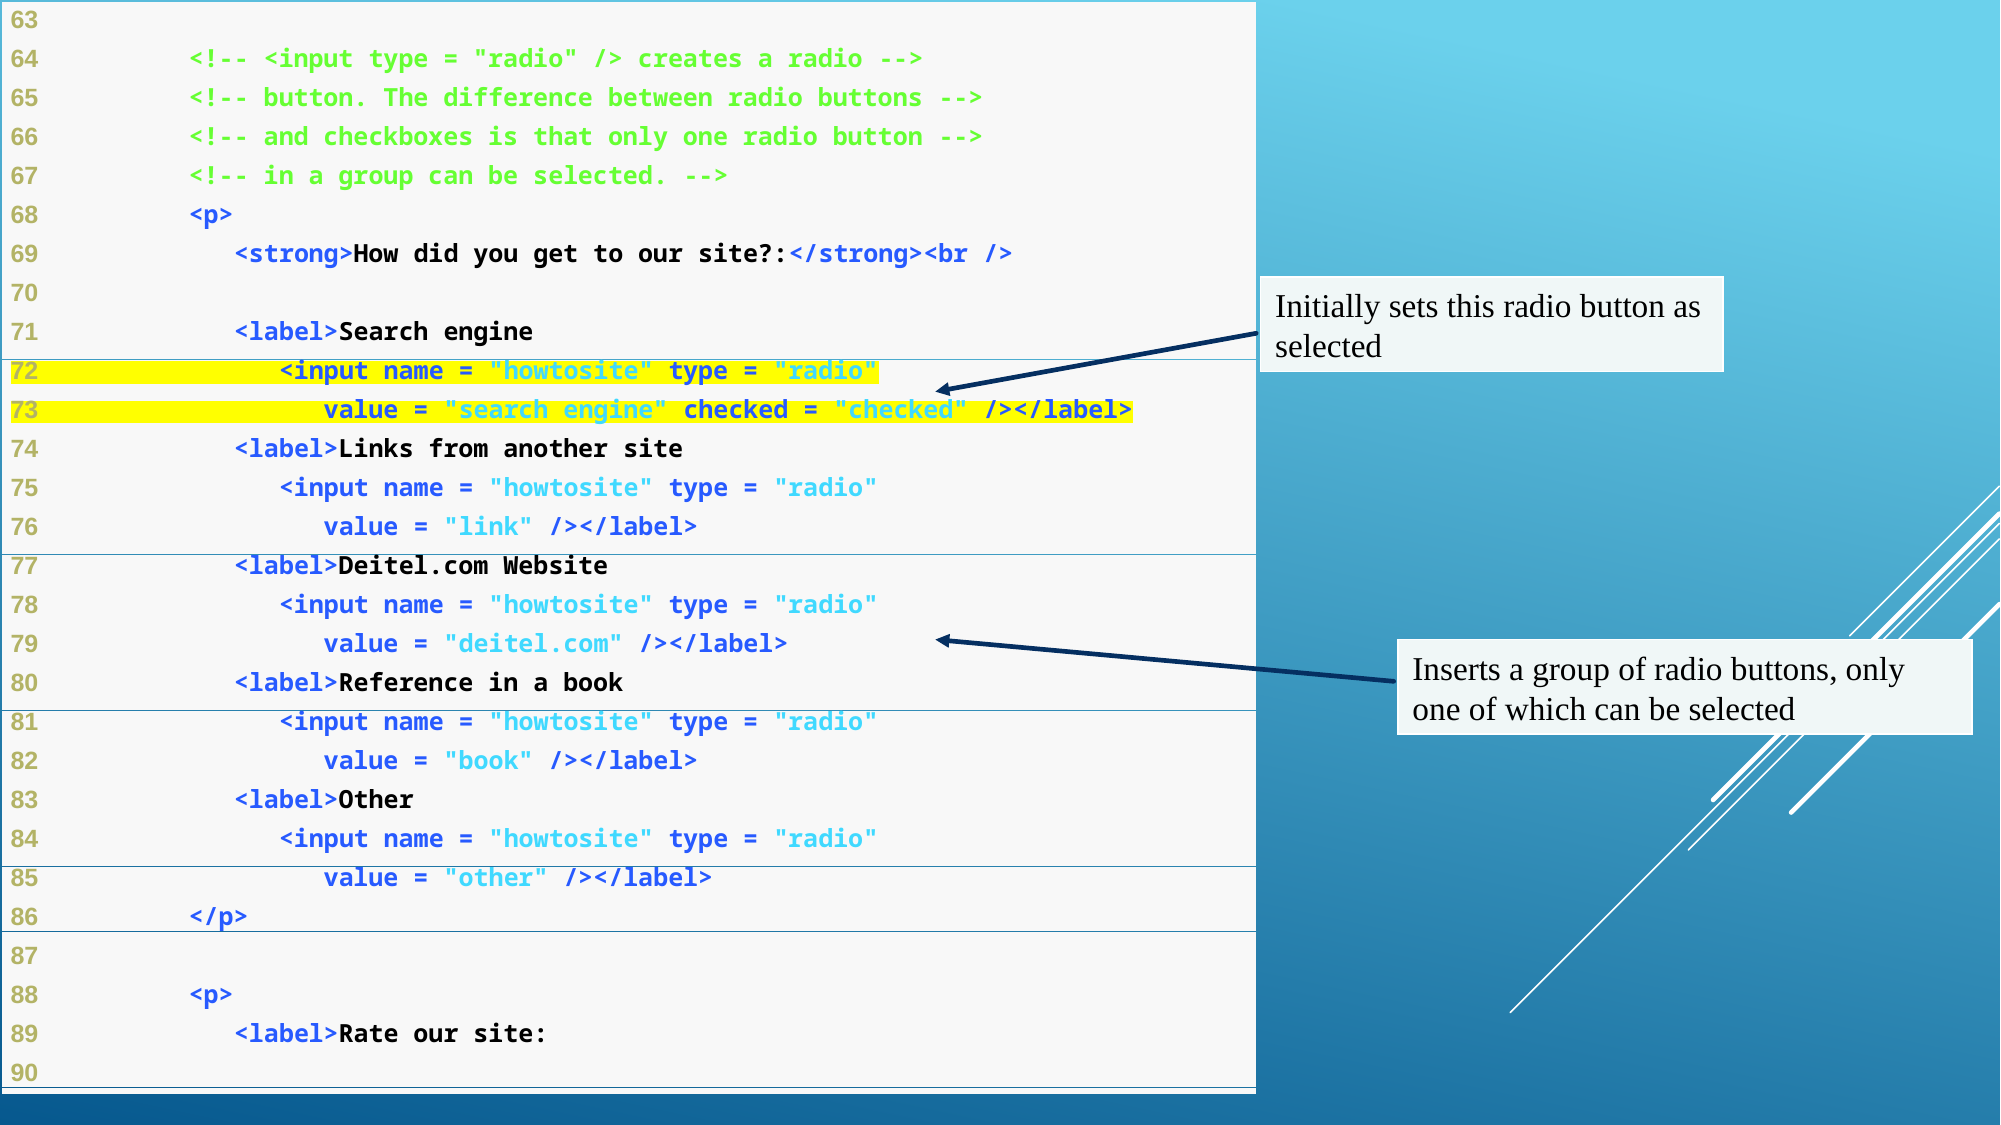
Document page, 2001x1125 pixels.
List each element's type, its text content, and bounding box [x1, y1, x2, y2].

text_box Initially sets this radio button as selected [1290, 277, 1724, 372]
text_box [0, 2, 1290, 1125]
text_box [935, 639, 1394, 682]
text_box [935, 332, 1257, 392]
text_box Inserts a group of radio buttons, only one of which can be selected [1397, 639, 1973, 735]
